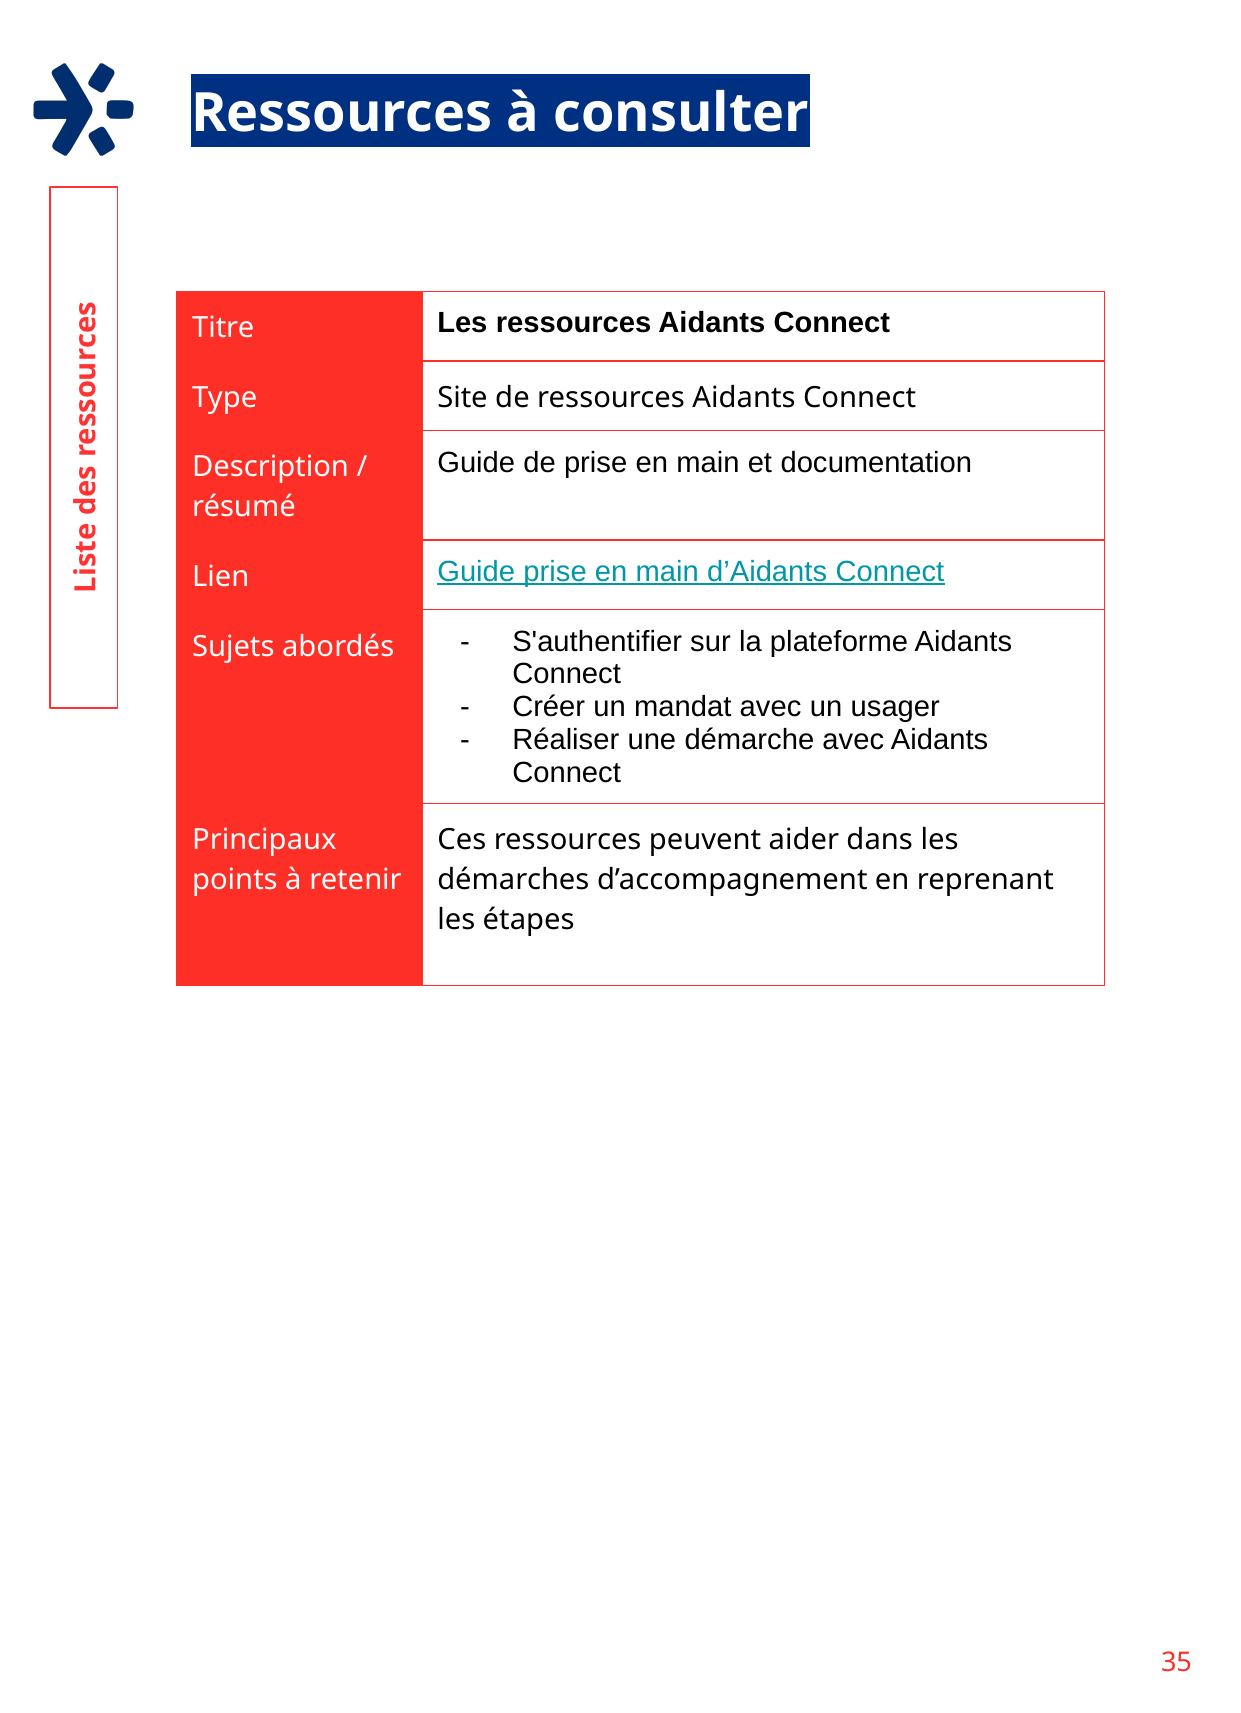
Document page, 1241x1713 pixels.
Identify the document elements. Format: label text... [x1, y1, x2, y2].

table_cell Type [178, 362, 422, 430]
table_cell Ces ressources peuvent aider dans les démarches d’accompagnement en reprenant les étapes [423, 804, 1104, 985]
table_cell Description / résumé [178, 431, 422, 539]
table_header Les ressources Aidants Connect [423, 292, 1104, 360]
table_cell Sujets abordés [178, 610, 422, 803]
text_box Liste des ressources [49, 187, 118, 709]
table_cell Guide prise en main d’Aidants Connect [423, 541, 1104, 609]
table_cell Lien [178, 541, 422, 609]
table_cell Guide de prise en main et documentation [423, 431, 1104, 539]
table_header Titre [178, 292, 422, 360]
table_cell S'authentifier sur la plateforme Aidants Connect Créer un mandat avec un usager Réaliser une démarche avec Aidants Connect [423, 610, 1104, 803]
table_cell Site de ressources Aidants Connect [423, 362, 1104, 430]
table_cell Principaux points à retenir [178, 804, 422, 985]
picture [32, 61, 135, 157]
text_box Ressources à consulter [185, 71, 1241, 148]
slide_number ‹#› [1136, 1621, 1211, 1705]
